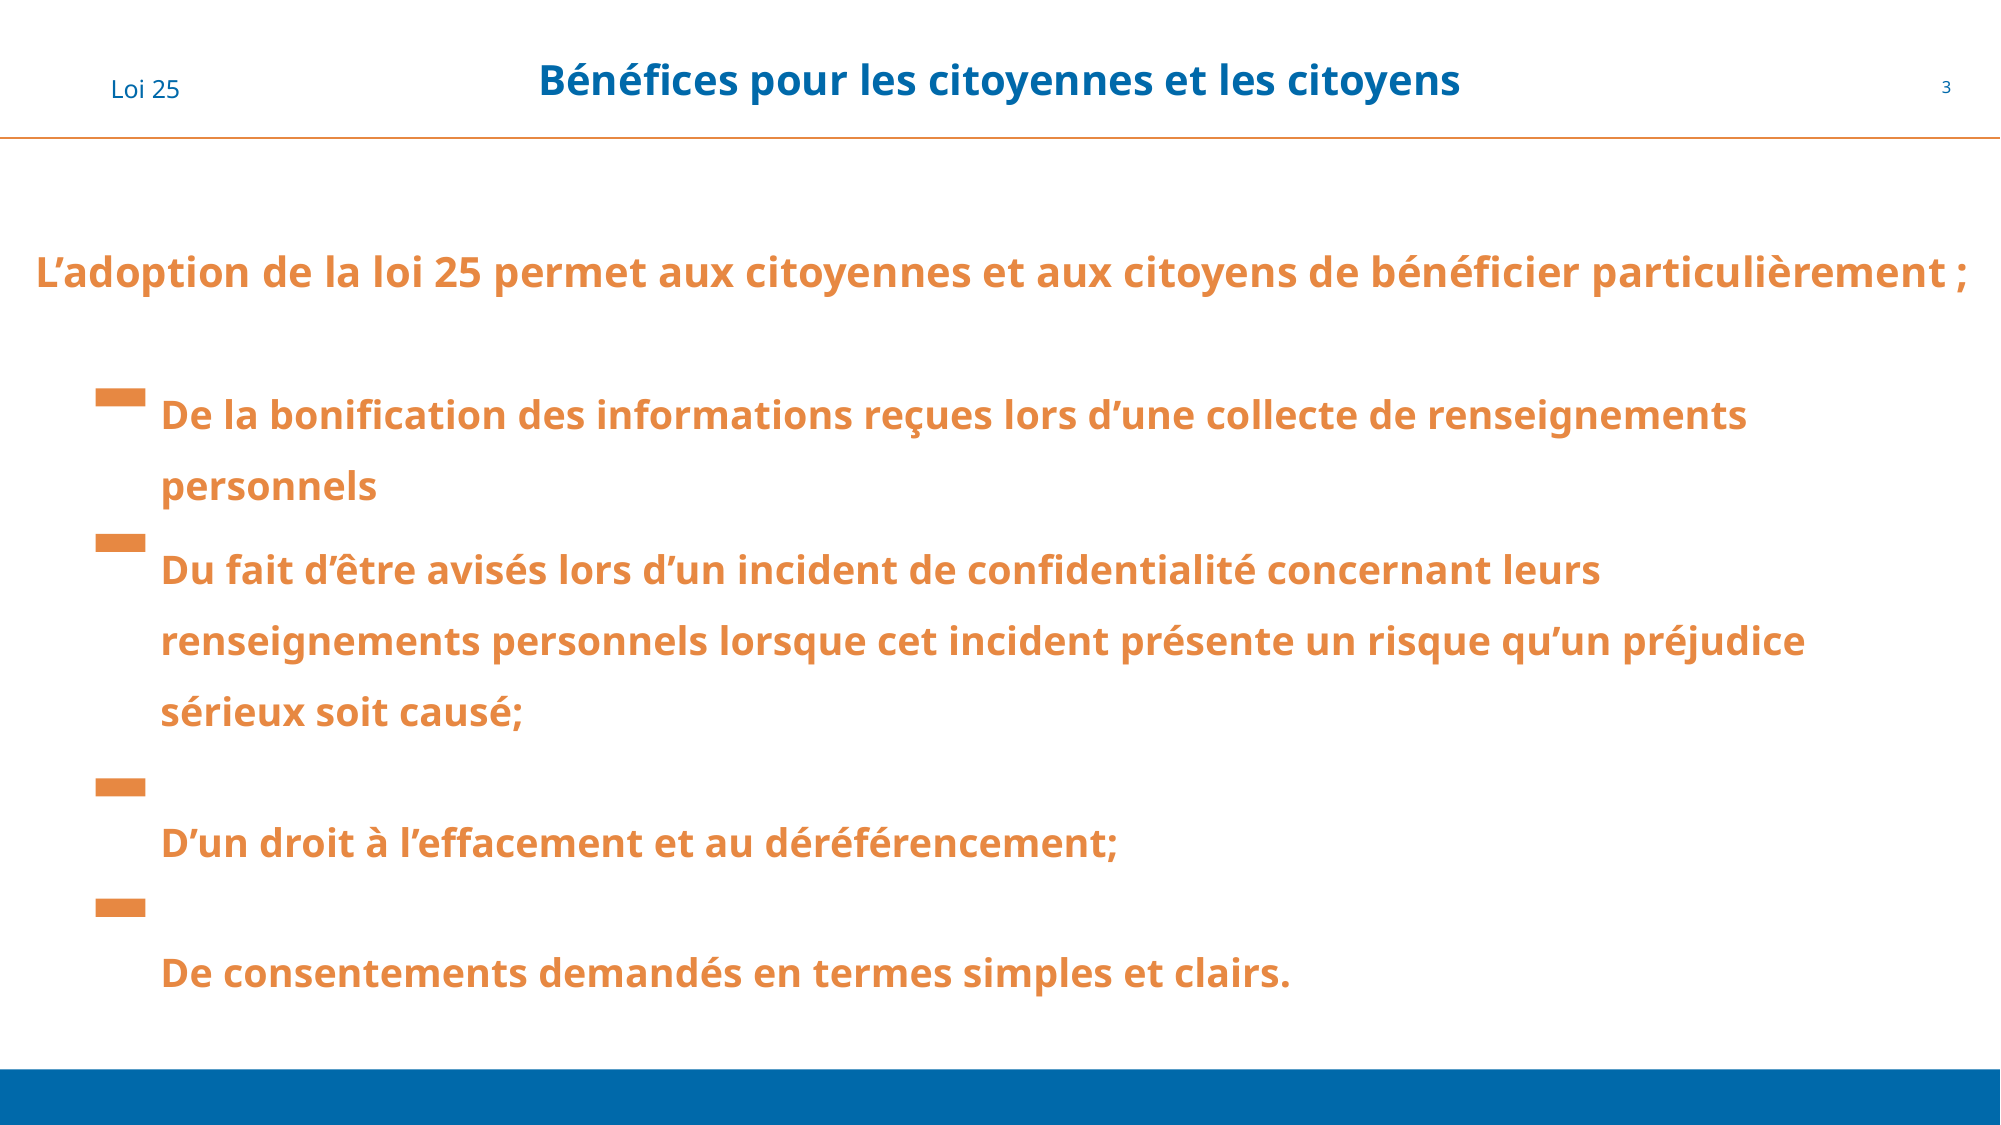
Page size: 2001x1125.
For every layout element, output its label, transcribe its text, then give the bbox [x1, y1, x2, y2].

text_box [95, 898, 146, 917]
footer Loi 25 [95, 58, 813, 119]
text_box [95, 388, 146, 407]
list L’adoption de la loi 25 permet aux citoyennes et aux citoyens de bénéficier particulièrement ; [20, 238, 2000, 410]
text_box [95, 778, 146, 797]
text_box [95, 533, 146, 552]
slide_number 3 [1889, 67, 1967, 109]
title Bénéfices pour les citoyennes et les citoyens [95, 31, 1905, 112]
list De la bonification des informations reçues lors d’une collecte de renseignements personnels Du fait d’être avisés lors d’un incident de confidentialité concernant leurs renseignements personnels lorsque cet incident présente un risque qu’un préjudice sérieux soit causé; D’un droit à l’effacement et au déréférencement; De consentements demandés en termes simples et clairs. [145, 410, 1863, 1005]
